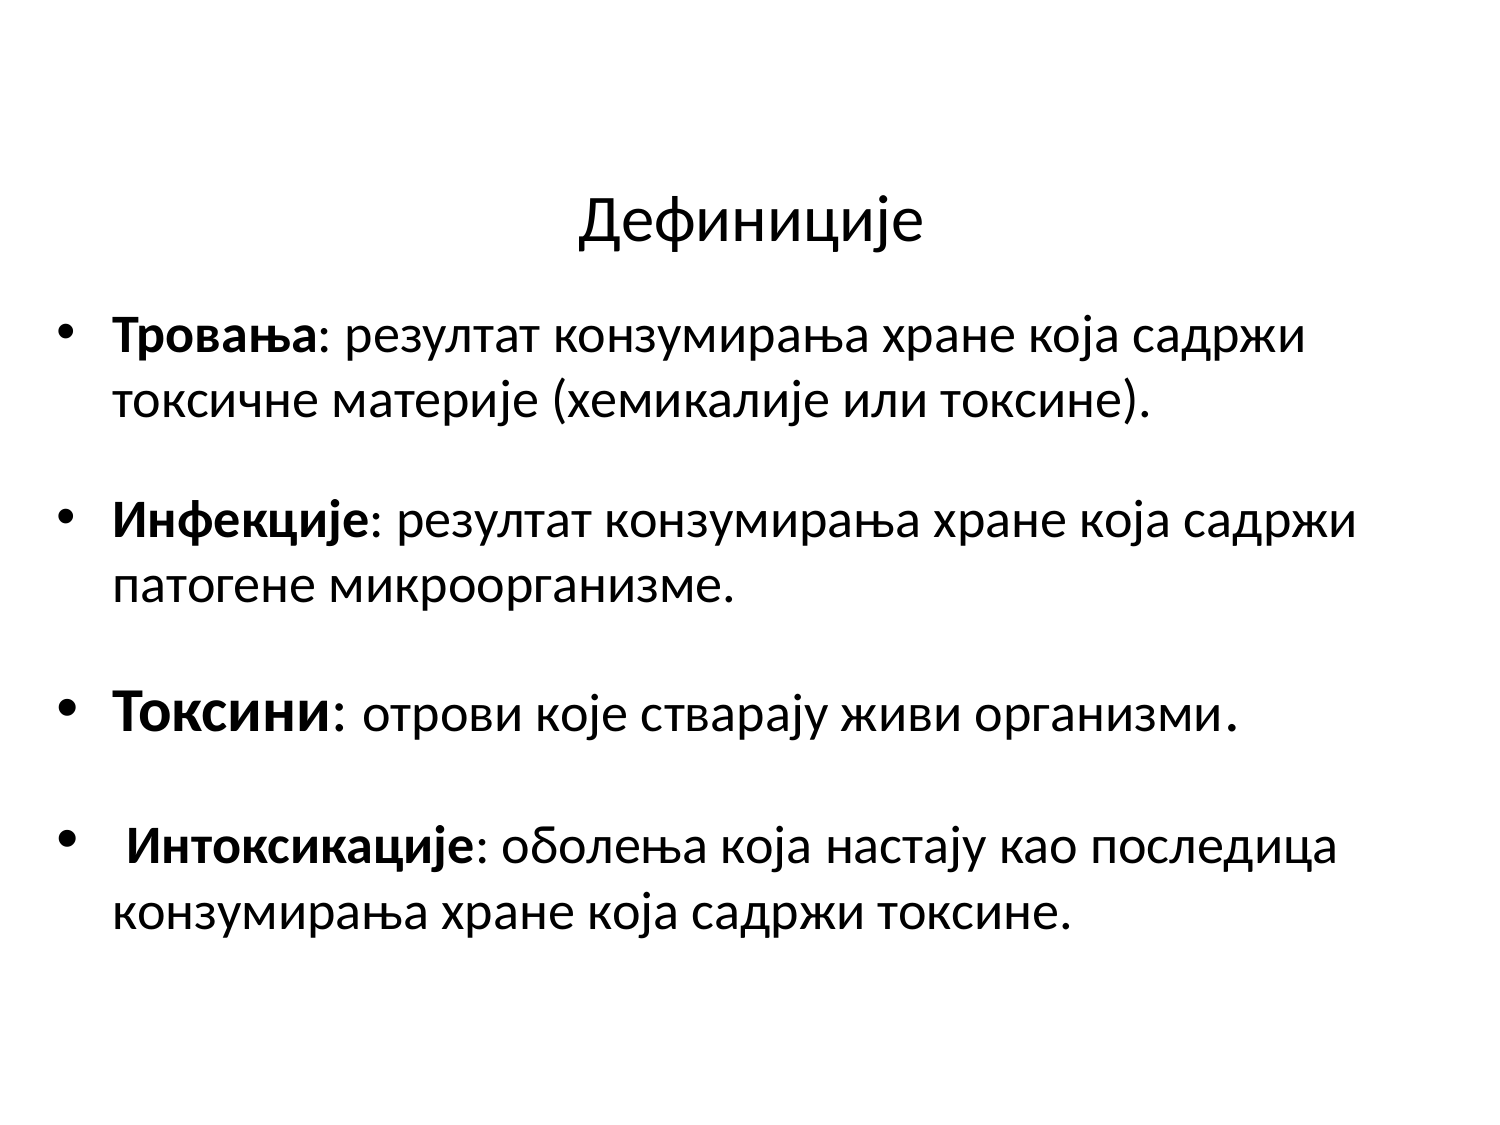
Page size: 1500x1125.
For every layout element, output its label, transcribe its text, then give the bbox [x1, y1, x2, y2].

list Тровања: резултат конзумирања хране која садржи токсичне материје (хемикалије или токсине). Инфекције: резултат конзумирања хране која садржи патогене микроорганизме. Токсини: отрови које стварају живи организми. Интоксикације: оболења која настају као последица конзумирања хране која садржи токсине. [41, 290, 1392, 958]
title Дефиниције [76, 160, 1427, 348]
